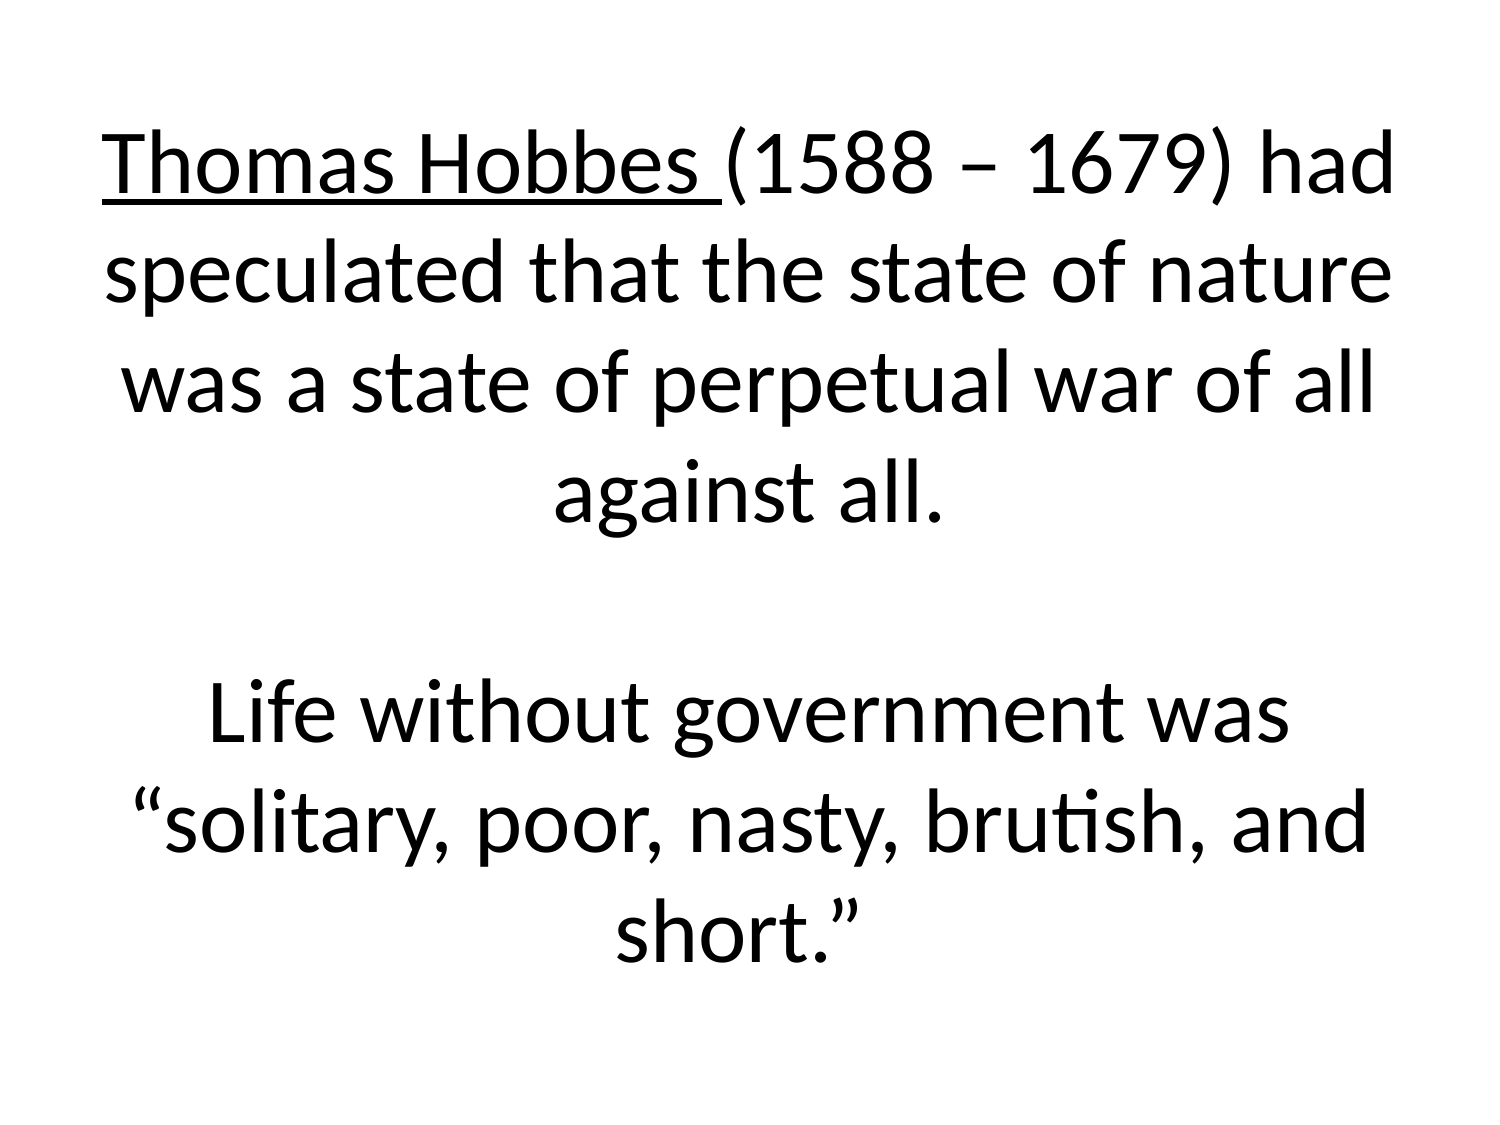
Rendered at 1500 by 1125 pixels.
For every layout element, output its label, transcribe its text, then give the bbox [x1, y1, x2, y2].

title Thomas Hobbes (1588 – 1679) had speculated that the state of nature was a state of perpetual war of all against all. Life without government was “solitary, poor, nasty, brutish, and short.” [74, 44, 1426, 1038]
